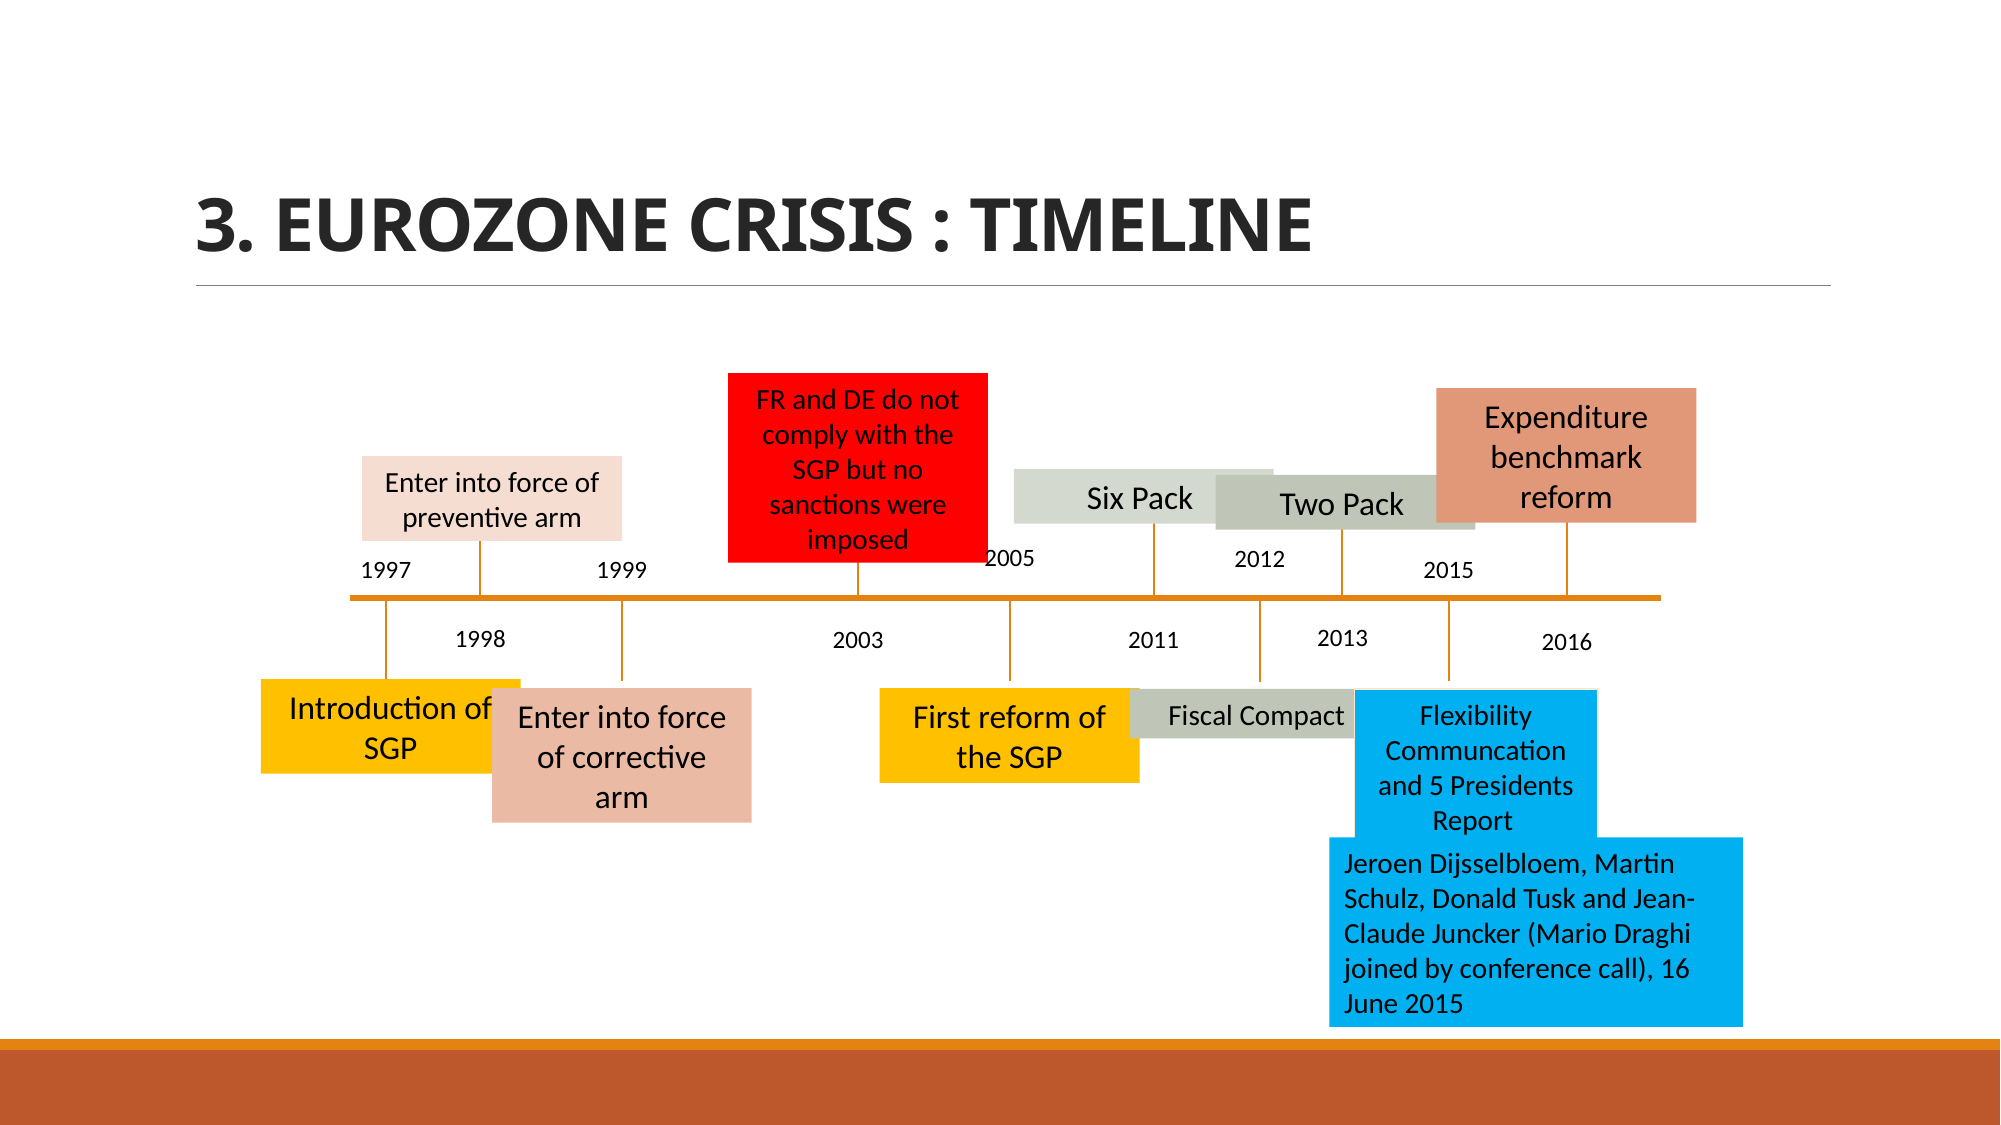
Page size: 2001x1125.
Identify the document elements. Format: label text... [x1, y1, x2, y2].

text_box Introduction of SGP [260, 679, 521, 774]
text_box Flexibility Communcation and 5 Presidents Report [1354, 688, 1598, 837]
text_box Two Pack [1215, 474, 1476, 530]
text_box 3. EUROZONE CRISIS : TIMELINE [180, 157, 1840, 274]
text_box 1999 [574, 546, 670, 591]
text_box 2012 [1212, 535, 1308, 581]
text_box First reform of the SGP [879, 688, 1140, 783]
text_box 1998 [433, 615, 528, 661]
text_box FR and DE do not comply with the SGP but no sanctions were imposed [728, 373, 988, 563]
text_box Jeroen Dijsselbloem, Martin Schulz, Donald Tusk and Jean-Claude Juncker (Mario Draghi joined by conference call), 16 June 2015 [1329, 837, 1743, 1027]
text_box Fiscal Compact [1129, 688, 1354, 739]
text_box 2013 [1295, 613, 1390, 659]
text_box 2003 [810, 616, 906, 662]
text_box 2015 [1401, 546, 1497, 591]
text_box 1997 [338, 546, 434, 591]
text_box Expenditure benchmark reform [1436, 388, 1697, 523]
text_box Enter into force of preventive arm [362, 456, 623, 541]
text_box 2016 [1519, 617, 1615, 663]
text_box Six Pack [1013, 468, 1274, 524]
text_box 2005 [962, 533, 1057, 579]
text_box 2011 [1106, 616, 1201, 662]
text_box Enter into force of corrective arm [492, 688, 752, 823]
